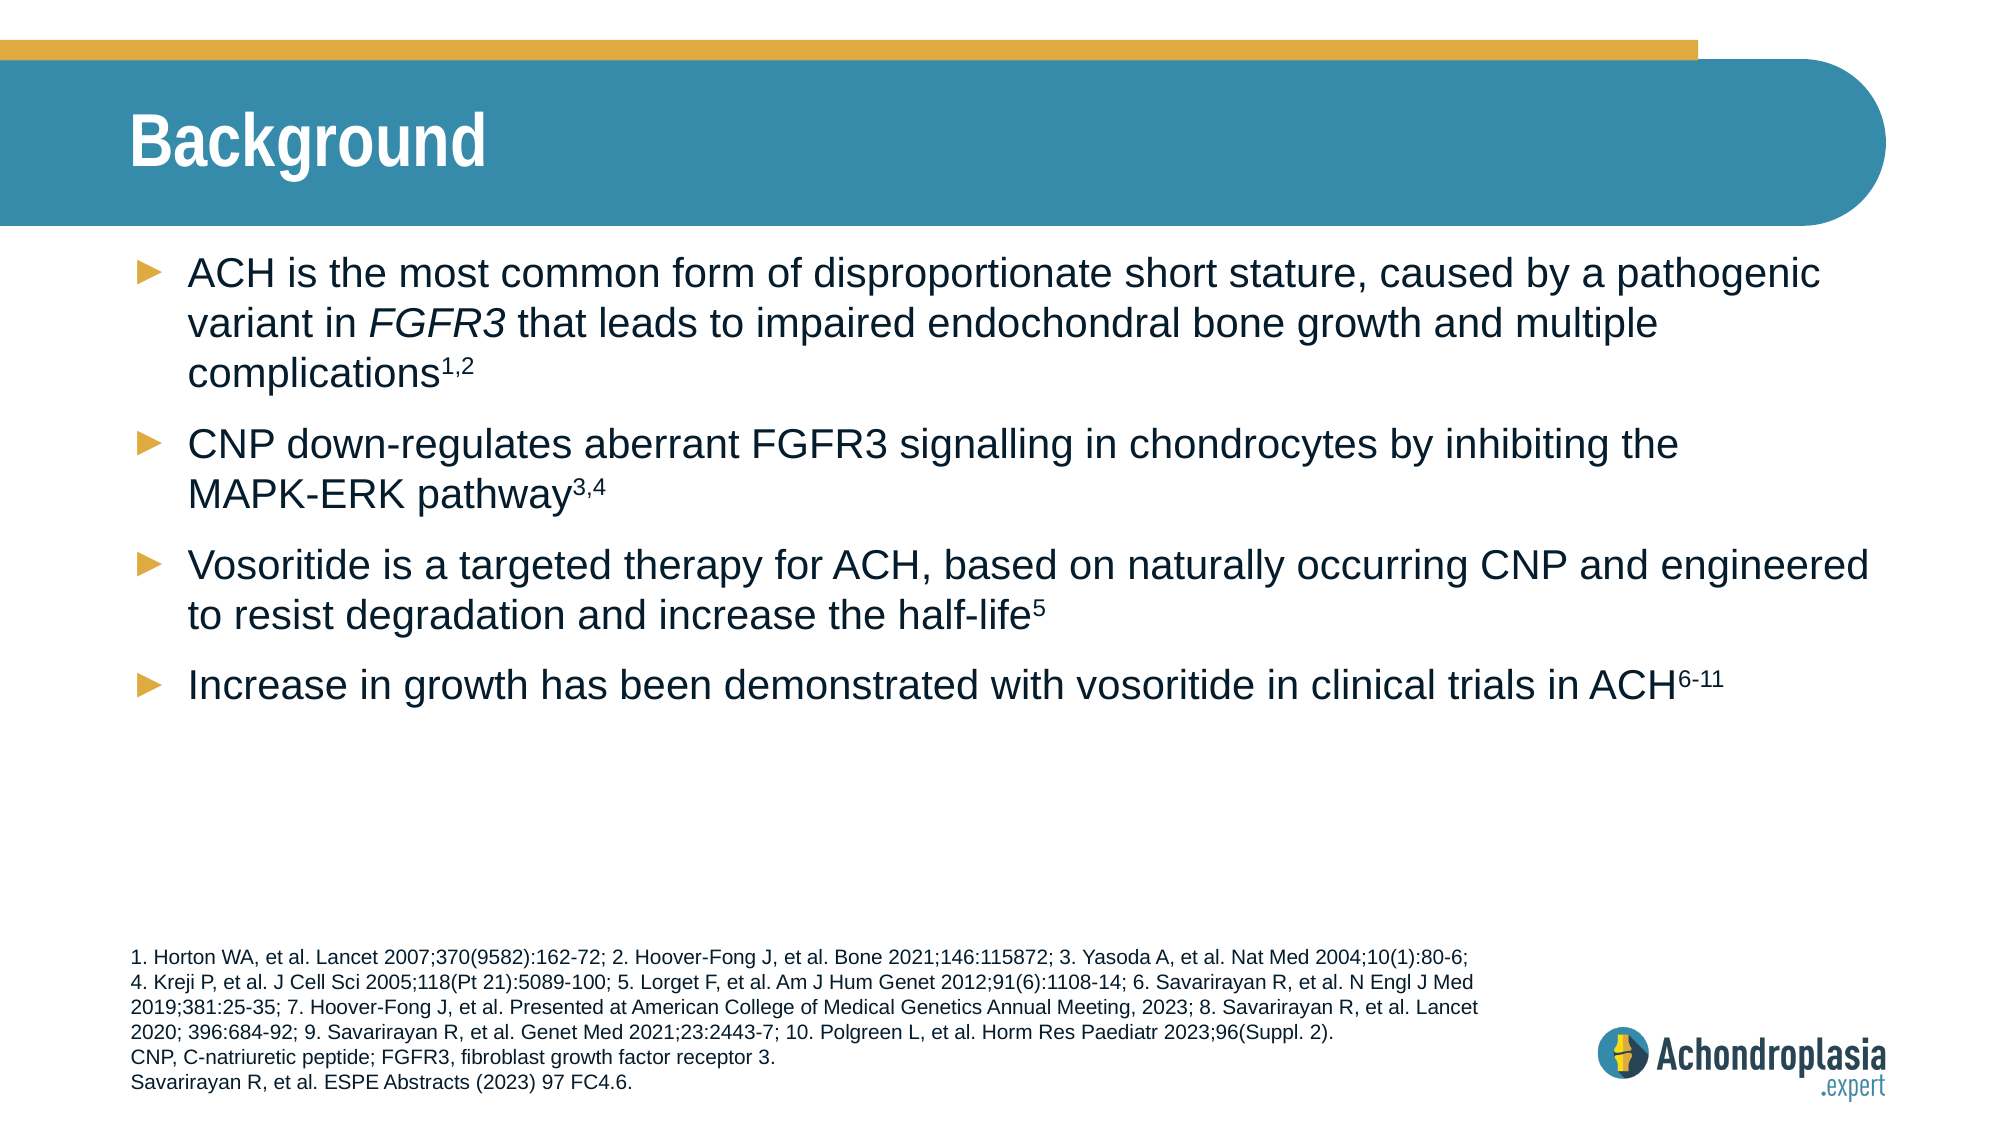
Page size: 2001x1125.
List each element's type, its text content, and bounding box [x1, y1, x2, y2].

list ACH is the most common form of disproportionate short stature, caused by a pathogenic variant in FGFR3 that leads to impaired endochondral bone growth and multiple complications1,2 CNP down-regulates aberrant FGFR3 signalling in chondrocytes by inhibiting the MAPK-ERK pathway3,4 Vosoritide is a targeted therapy for ACH, based on naturally occurring CNP and engineered to resist degradation and increase the half-life5 Increase in growth has been demonstrated with vosoritide in clinical trials in ACH6-11 [114, 237, 1886, 982]
title Background [114, 59, 1886, 225]
picture [1597, 1027, 1886, 1102]
footer 1. Horton WA, et al. Lancet 2007;370(9582):162-72; 2. Hoover-Fong J, et al. Bone 2021;146:115872; 3. Yasoda A, et al. Nat Med 2004;10(1):80-6; 4. Kreji P, et al. J Cell Sci 2005;118(Pt 21):5089-100; 5. Lorget F, et al. Am J Hum Genet 2012;91(6):1108-14; 6. Savarirayan R, et al. N Engl J Med 2019;381:25-35; 7. Hoover-Fong J, et al. Presented at American College of Medical Genetics Annual Meeting, 2023; 8. Savarirayan R, et al. Lancet 2020; 396:684-92; 9. Savarirayan R, et al. Genet Med 2021;23:2443-7; 10. Polgreen L, et al. Horm Res Paediatr 2023;96(Suppl. 2). CNP, C-natriuretic peptide; FGFR3, fibroblast growth factor receptor 3. Savarirayan R, et al. ESPE Abstracts (2023) 97 FC4.6. [115, 1006, 1565, 1102]
